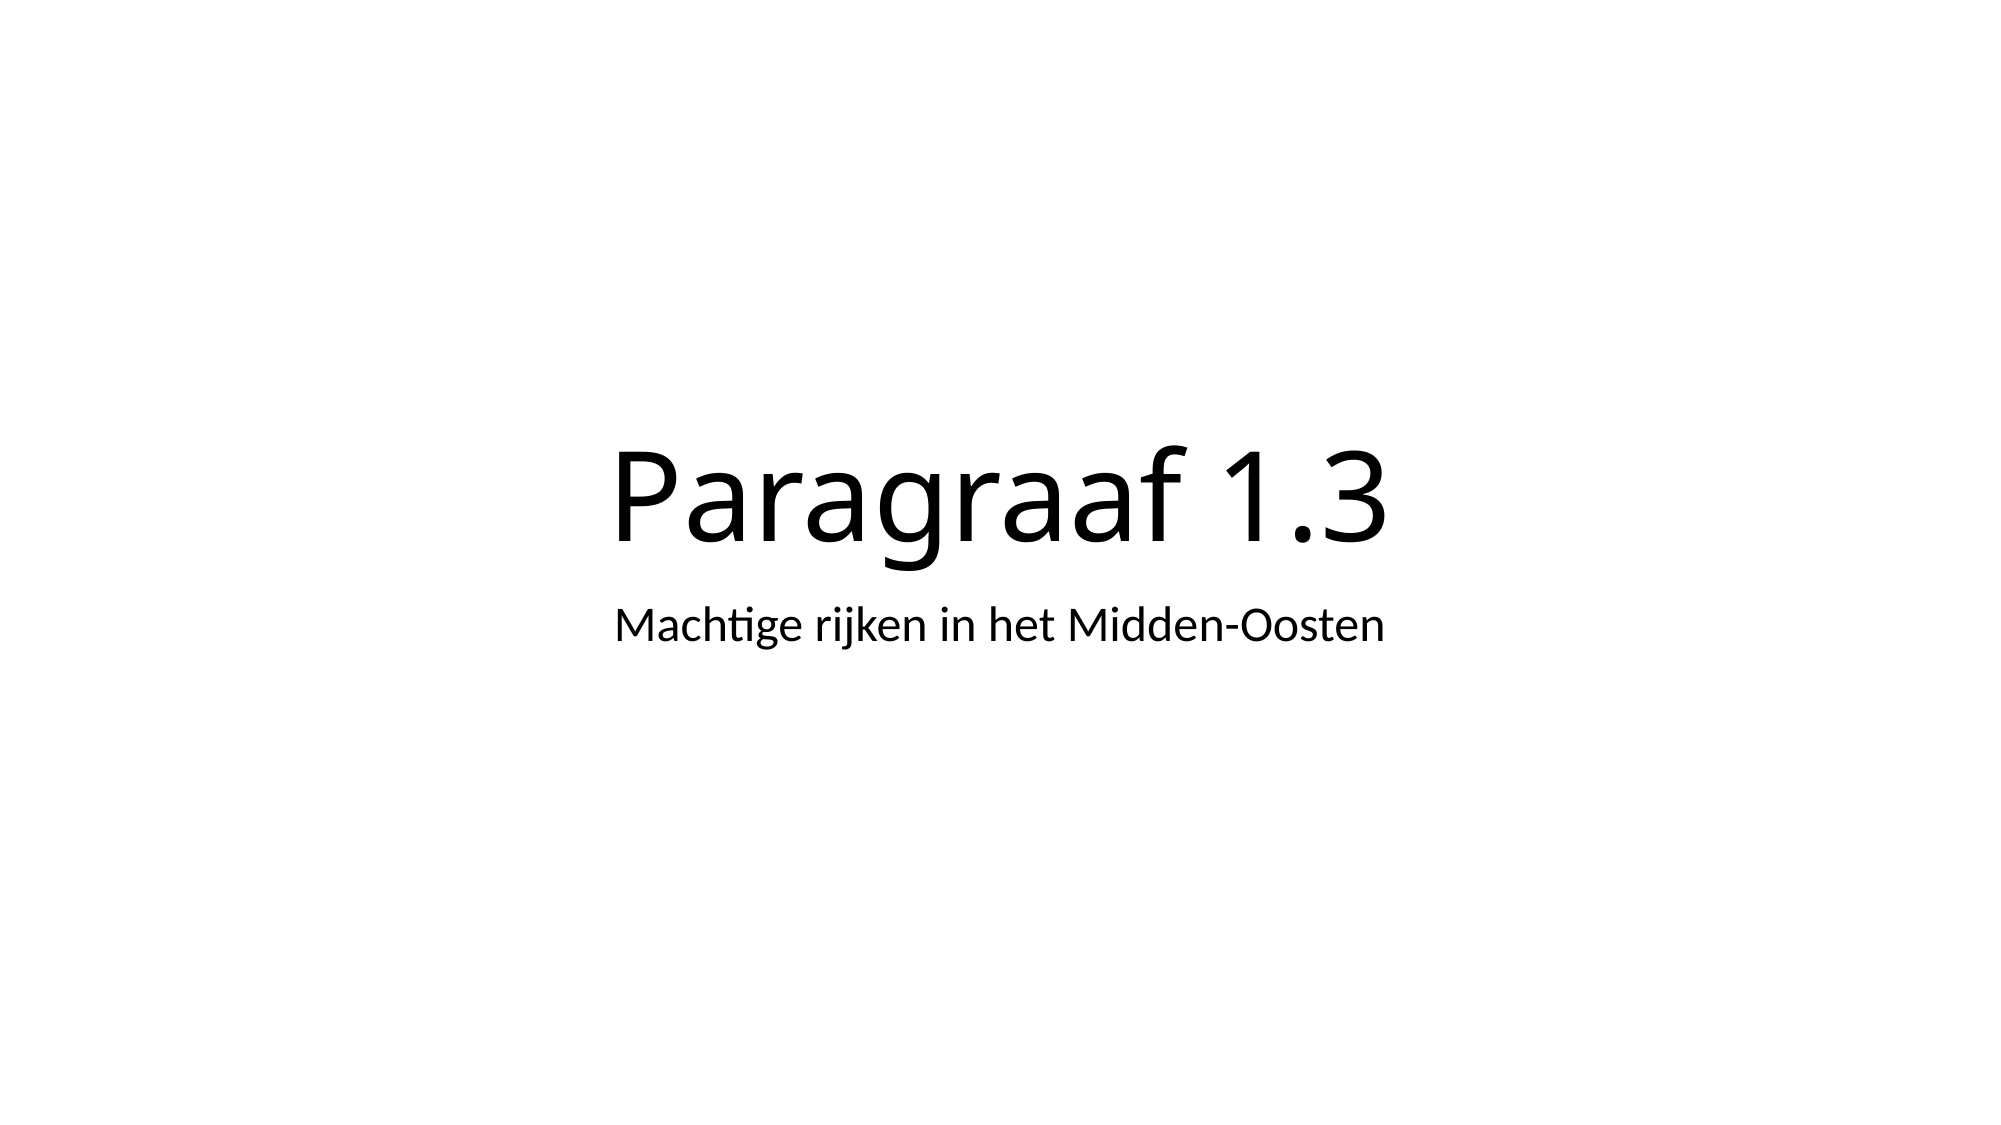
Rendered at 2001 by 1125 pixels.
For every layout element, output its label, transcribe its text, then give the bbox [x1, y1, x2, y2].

title Paragraaf 1.3 [249, 184, 1750, 576]
subtitle Machtige rijken in het Midden-Oosten [249, 590, 1750, 863]
